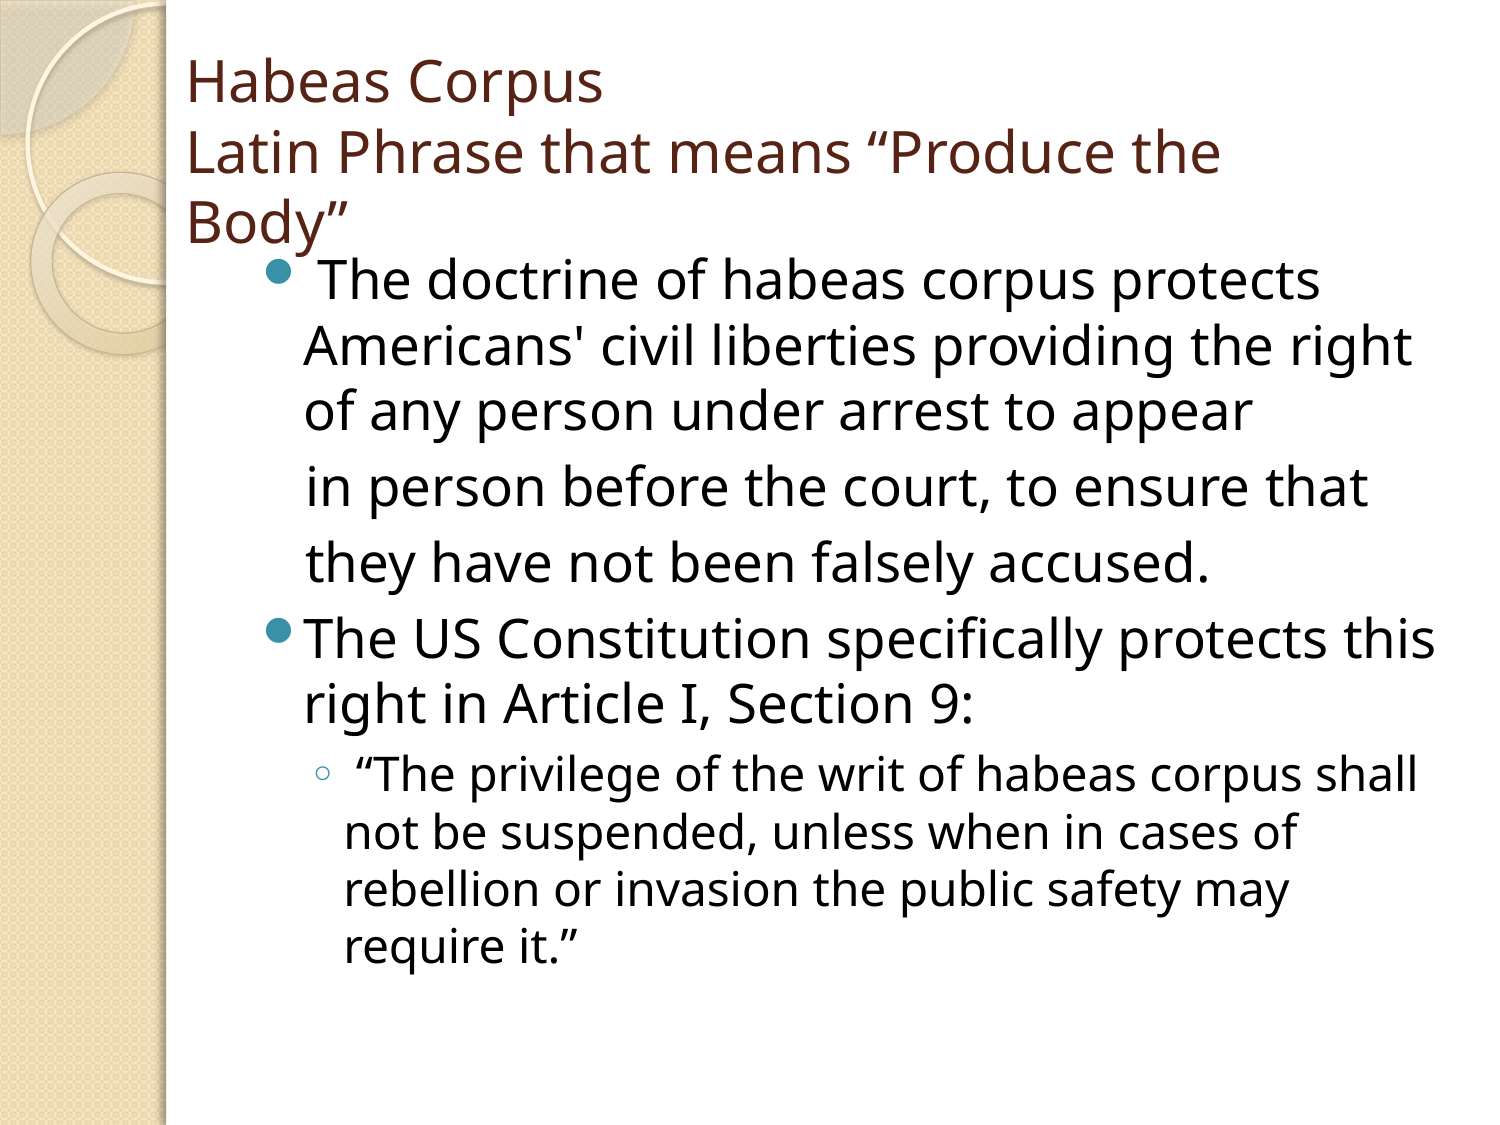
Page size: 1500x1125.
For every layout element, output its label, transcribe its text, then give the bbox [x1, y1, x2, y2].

title Habeas Corpus Latin Phrase that means “Produce the Body” [170, 35, 1401, 264]
list The doctrine of habeas corpus protects Americans' civil liberties providing the right of any person under arrest to appear in person before the court, to ensure that they have not been falsely accused. The US Constitution specifically protects this right in Article I, Section 9: “The privilege of the writ of habeas corpus shall not be suspended, unless when in cases of rebellion or invasion the public safety may require it.” [235, 237, 1466, 1025]
